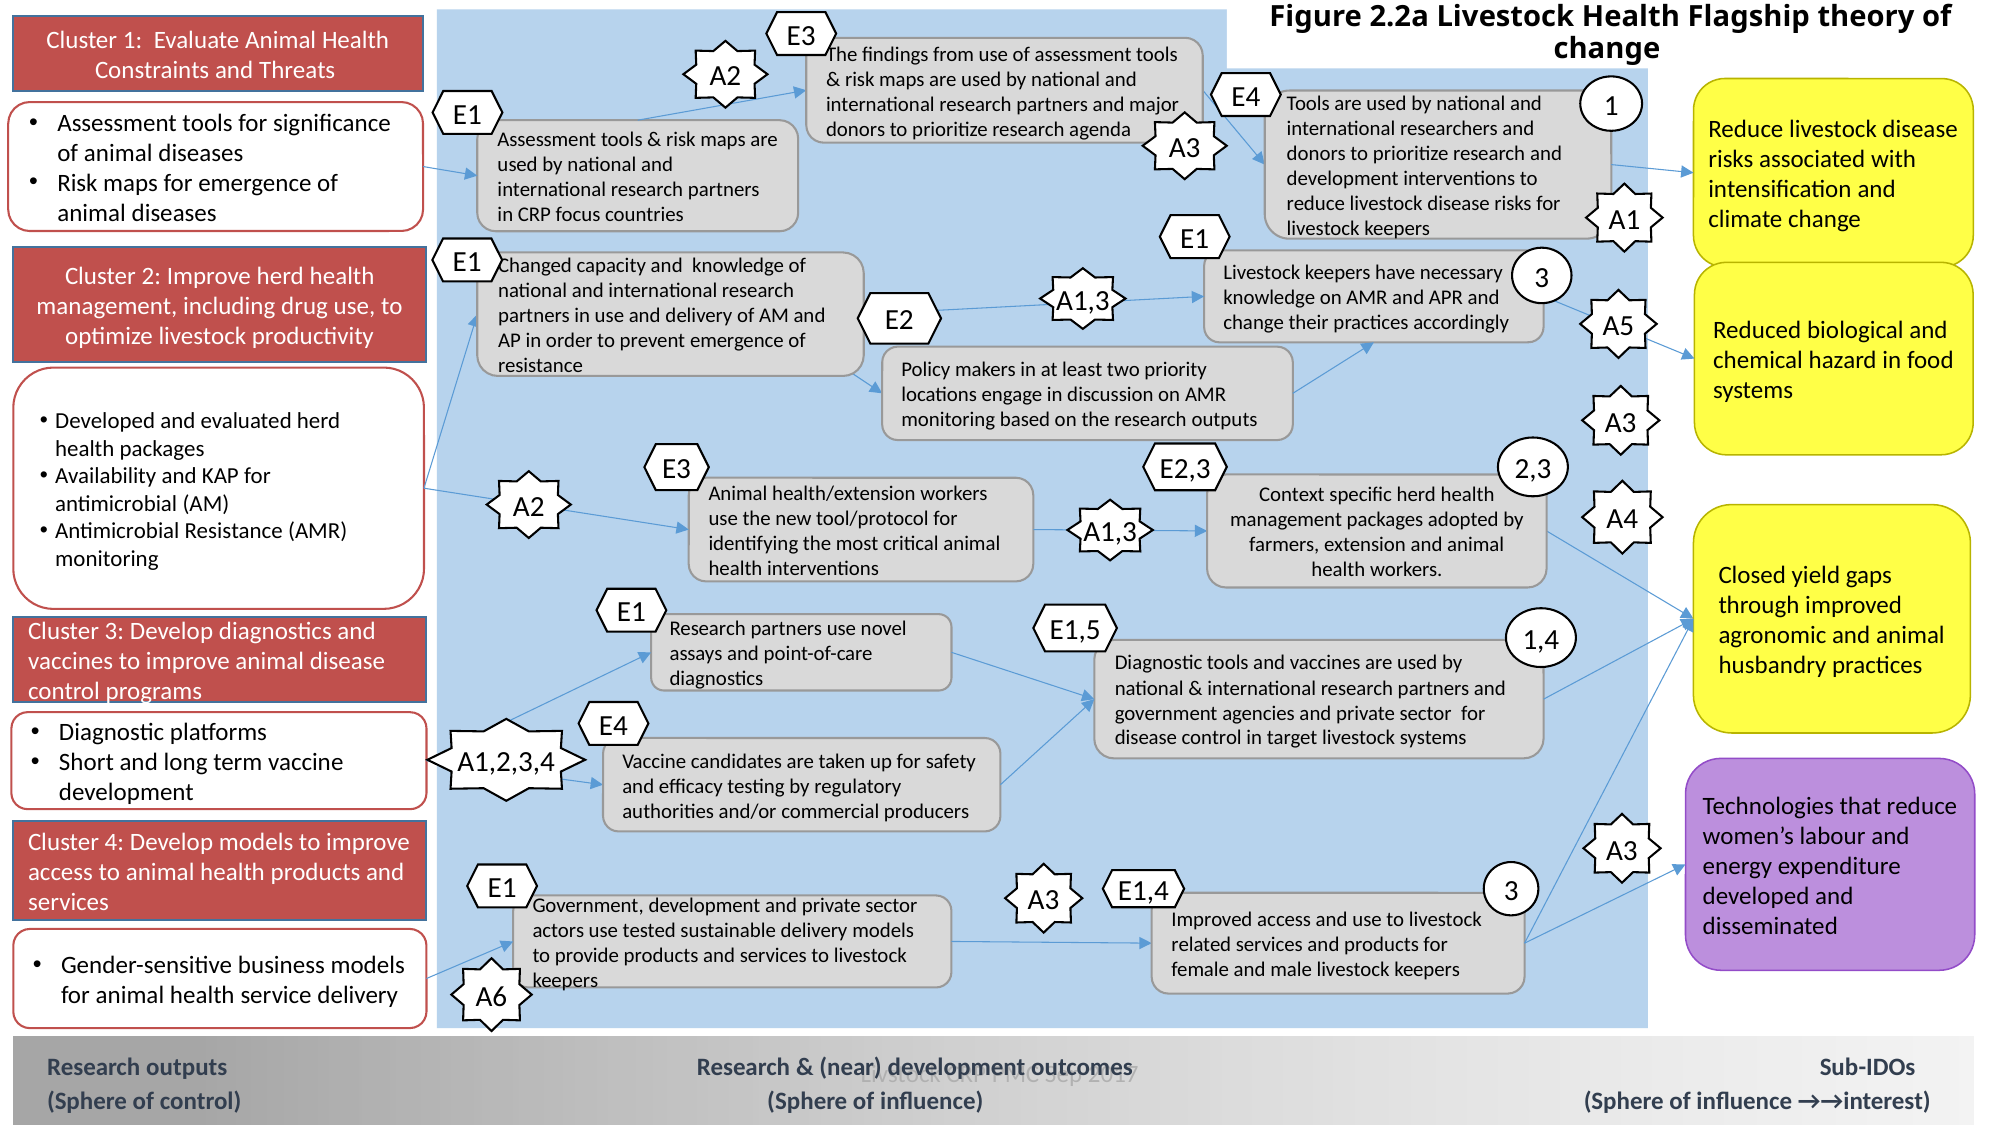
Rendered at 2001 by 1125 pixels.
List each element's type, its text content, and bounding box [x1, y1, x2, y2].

text_box 3 [1482, 860, 1524, 917]
text_box A2 [497, 469, 560, 488]
text_box Context specific herd health management packages adopted by farmers, extension and animal health workers. [1206, 473, 1548, 589]
text_box [1217, 336, 1649, 530]
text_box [670, 252, 883, 394]
text_box Changed capacity and knowledge of national and international research partners in use and delivery of AM and AP in order to prevent emergence of resistance [476, 251, 848, 377]
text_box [1292, 342, 1374, 394]
text_box E3 [643, 443, 710, 492]
text_box [436, 750, 1524, 941]
text_box [436, 979, 486, 1029]
text_box [652, 686, 1000, 744]
text_box Technologies that reduce women’s labour and energy expenditure developed and disseminated [1686, 758, 1975, 971]
text_box A1,3 [1042, 266, 1124, 296]
text_box A3 [1580, 384, 1662, 457]
text_box [436, 121, 1649, 296]
text_box E3 [765, 11, 838, 57]
text_box A4 [1580, 479, 1665, 530]
text_box Cluster 1: Evaluate Animal Health Constraints and Threats [12, 15, 424, 92]
text_box Reduced biological and chemical hazard in food systems [1694, 262, 1974, 455]
text_box [436, 8, 1649, 164]
text_box A1 [1584, 182, 1665, 254]
text_box E2 [883, 292, 931, 296]
title Figure 2.2a Livestock Health Flagship theory of change [1226, 0, 1995, 69]
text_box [1202, 90, 1265, 165]
text_box E1,5 [1032, 603, 1119, 653]
text_box A6 [449, 967, 534, 1033]
text_box Diagnostic tools and vaccines are used by national & international research partners and government agencies and private sector for disease control in target livestock systems [1095, 638, 1524, 760]
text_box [426, 941, 514, 979]
text_box [883, 345, 894, 353]
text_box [951, 652, 1095, 700]
text_box E2,3 [1142, 442, 1228, 492]
text_box A1,2,3,4 [449, 785, 564, 802]
text_box A1,3 [1067, 498, 1154, 529]
text_box E1 [431, 237, 504, 283]
text_box [436, 272, 476, 314]
text_box 3 [1511, 246, 1573, 305]
footer Livstock CRP PMC Sep 2017 [662, 1042, 1338, 1103]
text_box Gender-sensitive business models for animal health service delivery [12, 927, 428, 1030]
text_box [863, 296, 1205, 315]
text_box 1,4 [1504, 607, 1546, 665]
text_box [1524, 618, 1694, 944]
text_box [426, 761, 603, 785]
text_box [1546, 530, 1694, 618]
text_box Research partners use novel assays and point-of-care diagnostics [650, 613, 953, 692]
text_box A1,3 [1067, 531, 1154, 562]
text_box A3 [1140, 111, 1216, 181]
text_box 1 [1579, 75, 1644, 132]
text_box E1 [1158, 214, 1231, 260]
text_box E1 [466, 863, 539, 909]
text_box [436, 530, 1546, 652]
text_box E1,4 [1101, 869, 1186, 909]
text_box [1611, 164, 1694, 173]
text_box A2 [517, 530, 540, 540]
text_box Research outputs Research & (near) development outcomes Sub-IDOs (Sphere of control) (Sphere of influence) (Sphere of influence →→interest) [13, 1036, 1974, 1125]
text_box E2 [883, 315, 943, 345]
text_box Closed yield gaps through improved agronomic and animal husbandry practices [1694, 504, 1971, 733]
text_box Diagnostic platforms Short and long term vaccine development [10, 711, 428, 811]
text_box [930, 315, 1292, 353]
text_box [1524, 864, 1686, 944]
text_box Improved access and use to livestock related services and products for female and male livestock keepers [1150, 891, 1526, 995]
text_box [497, 944, 1649, 1029]
text_box A2 [681, 39, 770, 90]
text_box Cluster 4: Develop models to improve access to animal health products and services [12, 820, 427, 921]
text_box Animal health/extension workers use the new tool/protocol for identifying the most critical animal health interventions [687, 476, 1035, 583]
text_box Vaccine candidates are taken up for safety and efficacy testing by regulatory authorities and/or commercial producers [601, 736, 1002, 833]
text_box The findings from use of assessment tools & risk maps are used by national and international research partners and major donors to prioritize research agenda [805, 36, 1204, 144]
text_box 2,3 [1496, 436, 1569, 498]
text_box A3 [1003, 862, 1084, 935]
text_box [478, 366, 1206, 529]
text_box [1543, 296, 1695, 359]
text_box A1,3 [1051, 315, 1115, 331]
text_box Policy makers in at least two priority locations engage in discussion on AMR monitoring based on the research outputs [881, 345, 1294, 442]
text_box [423, 166, 478, 176]
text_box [637, 90, 807, 121]
text_box Livestock keepers have necessary knowledge on AMR and APR and change their practices accordingly [1203, 249, 1543, 344]
text_box Government, development and private sector actors use tested sustainable delivery models to provide products and services to livestock keepers [512, 894, 953, 989]
text_box Assessment tools & risk maps are used by national and international research partners in CRP focus countries [476, 119, 800, 233]
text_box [1000, 700, 1095, 785]
text_box Assessment tools for significance of animal diseases Risk maps for emergence of animal diseases [7, 101, 425, 233]
text_box E1 [595, 587, 668, 633]
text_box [426, 652, 652, 761]
text_box Cluster 3: Develop diagnostics and vaccines to improve animal disease control programs [12, 616, 427, 703]
text_box E4 [1212, 72, 1282, 118]
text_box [423, 314, 478, 488]
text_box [13, 246, 427, 609]
text_box A5 [1610, 288, 1627, 296]
text_box Reduce livestock disease risks associated with intensification and climate change [1693, 78, 1974, 265]
text_box Tools are used by national and international researchers and donors to prioritize research and development interventions to reduce livestock disease risks for livestock keepers [1263, 89, 1613, 240]
text_box E1 [431, 89, 504, 135]
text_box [423, 488, 689, 530]
